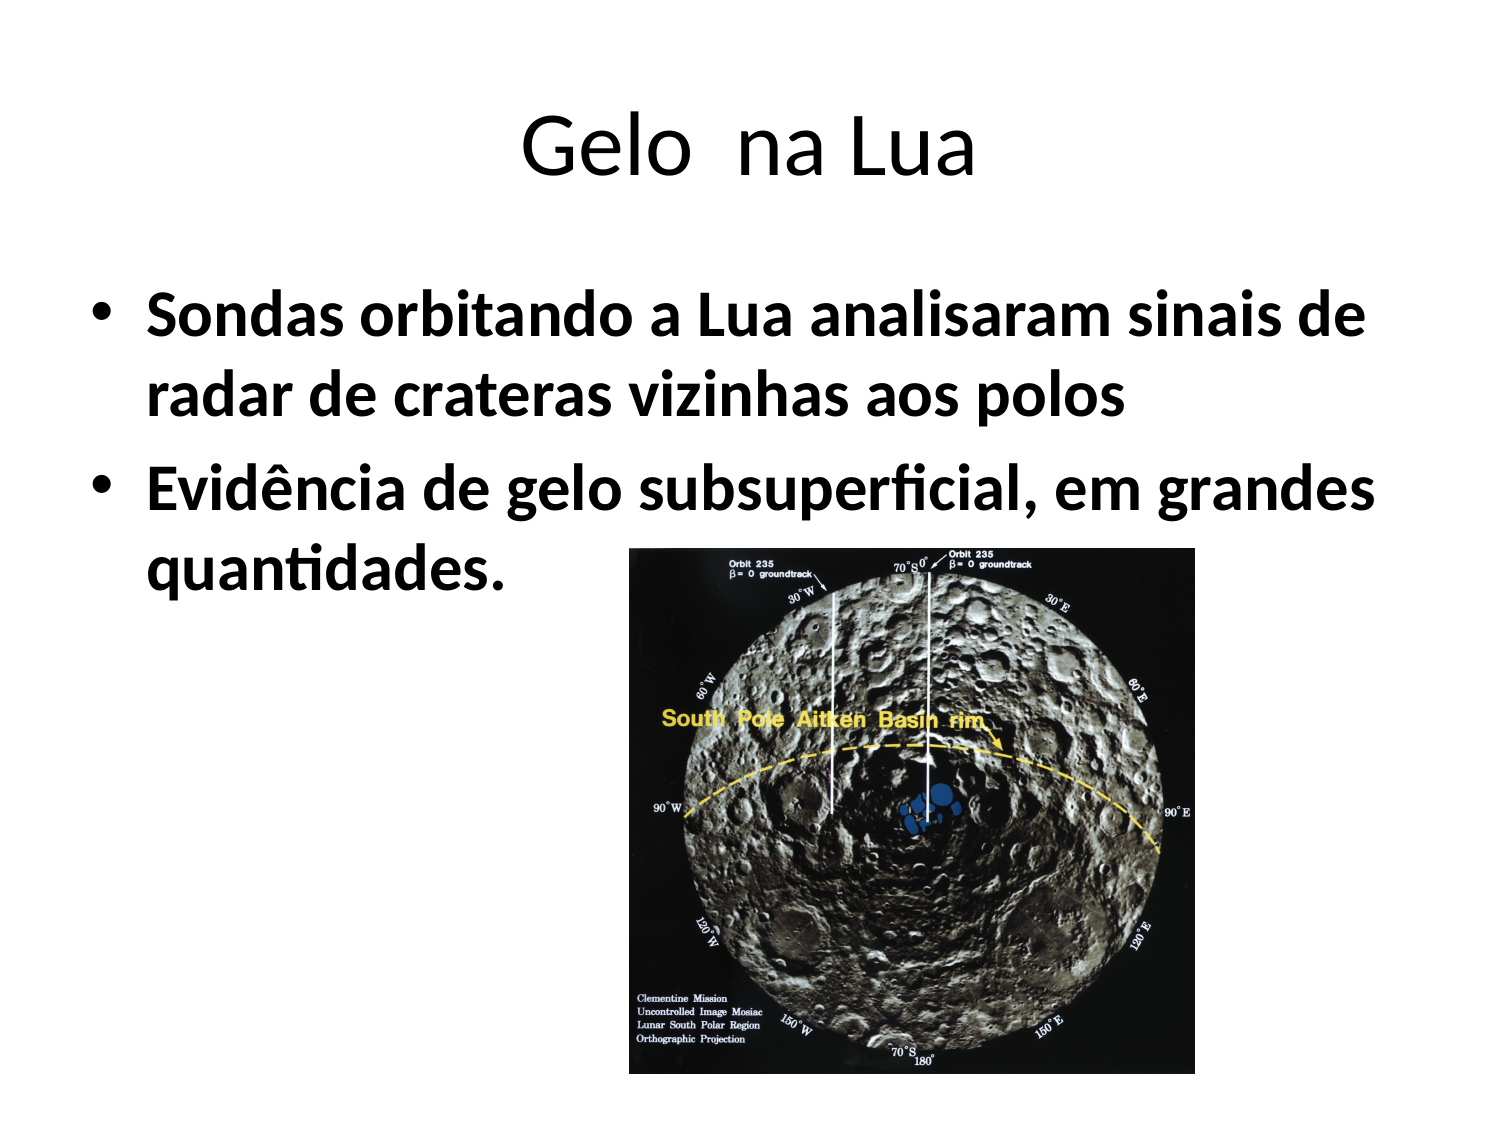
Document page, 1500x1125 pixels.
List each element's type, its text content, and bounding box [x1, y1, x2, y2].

title Gelo na Lua [74, 44, 1426, 233]
list Sondas orbitando a Lua analisaram sinais de radar de crateras vizinhas aos polos Evidência de gelo subsuperficial, em grandes quantidades. [74, 262, 1426, 1006]
picture [628, 547, 1195, 1074]
